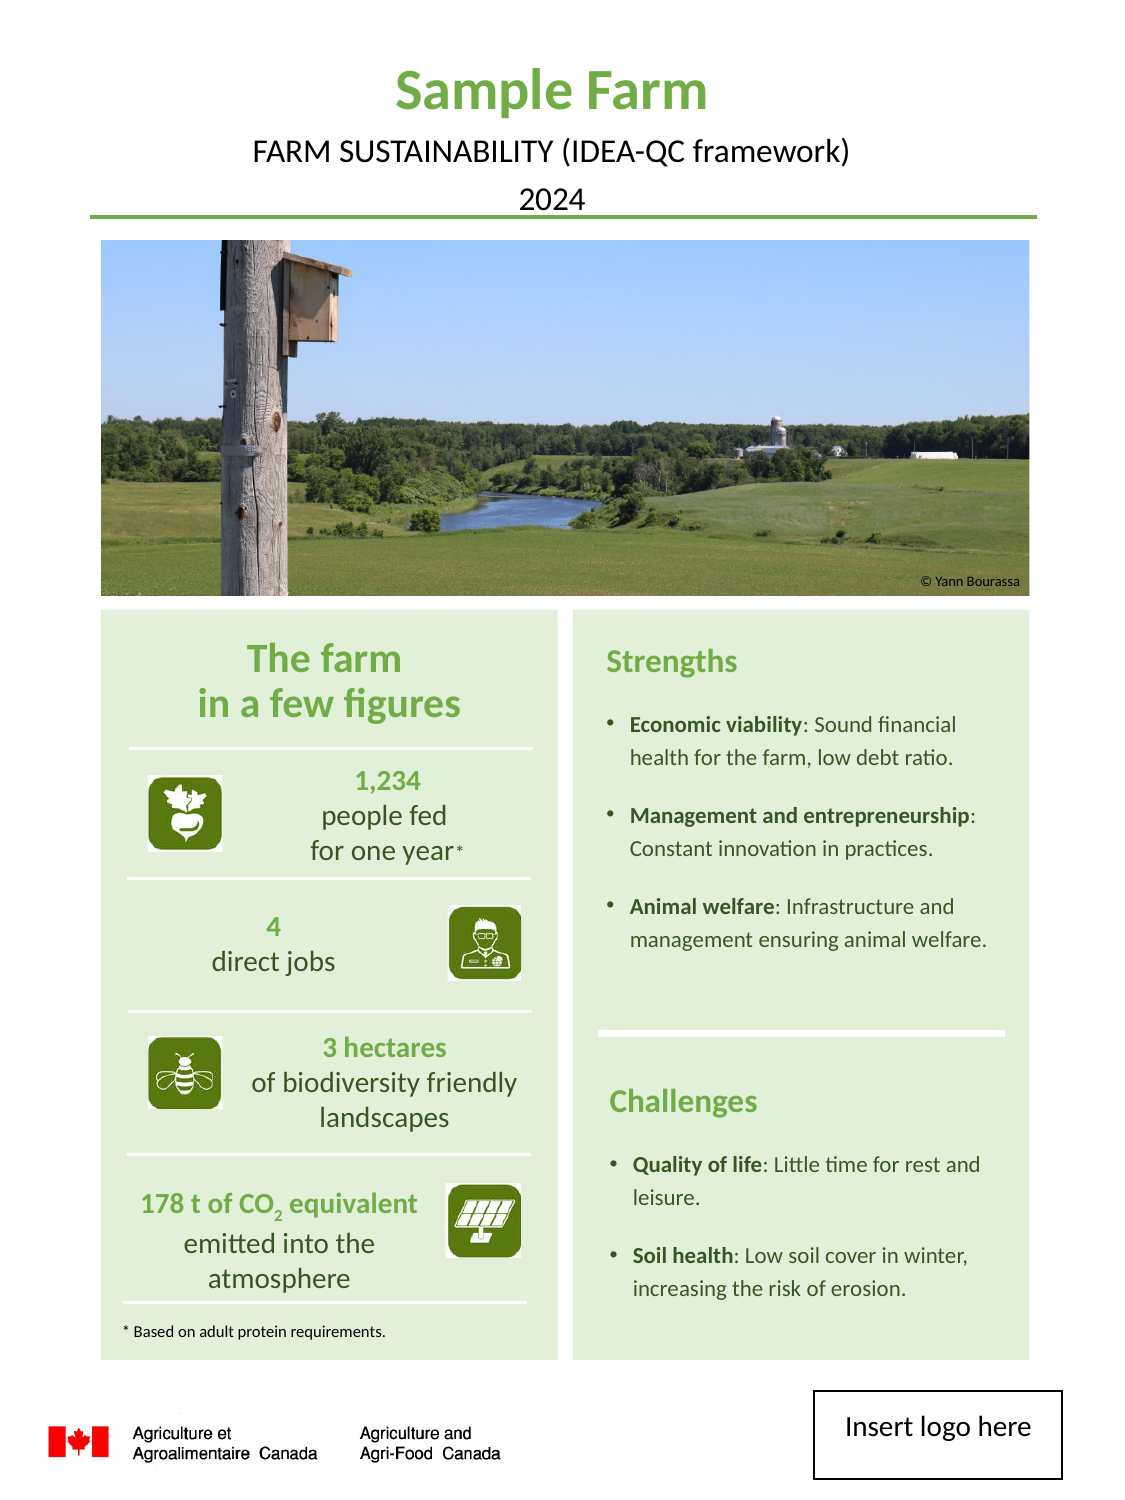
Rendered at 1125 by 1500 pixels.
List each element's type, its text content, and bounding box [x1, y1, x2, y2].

text_box 1,234 people fed for one year* [242, 754, 534, 874]
picture [101, 240, 1030, 597]
text_box 4 direct jobs [121, 900, 426, 985]
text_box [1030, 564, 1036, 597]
text_box [100, 609, 559, 1361]
picture [37, 1411, 510, 1476]
picture [147, 775, 223, 852]
picture [445, 1183, 522, 1258]
text_box 3 hectares of biodiversity friendly landscapes [208, 1021, 561, 1142]
text_box [572, 1069, 1030, 1361]
text_box Strengths Economic viability: Sound financial health for the farm, low debt ratio. Management and entrepreneurship: Constant innovation in practices. Animal welfare: Infrastructure and management ensuring animal welfare. [572, 614, 1030, 1069]
text_box 178 t of CO2 equivalent emitted into the atmosphere [116, 1177, 443, 1302]
text_box The farm in a few figures [101, 609, 558, 754]
text_box [572, 609, 1030, 614]
picture [147, 1036, 223, 1110]
picture [447, 905, 522, 981]
text_box * Based on adult protein requirements. [107, 1313, 564, 1348]
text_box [814, 1391, 1063, 1480]
text_box Challenges Quality of life: Little time for rest and leisure. Soil health: Low soil cover in winter, increasing the risk of erosion. [575, 1054, 1033, 1338]
title Sample Farm FARM SUSTAINABILITY (IDEA-QC framework) 2024 [66, 22, 1038, 232]
